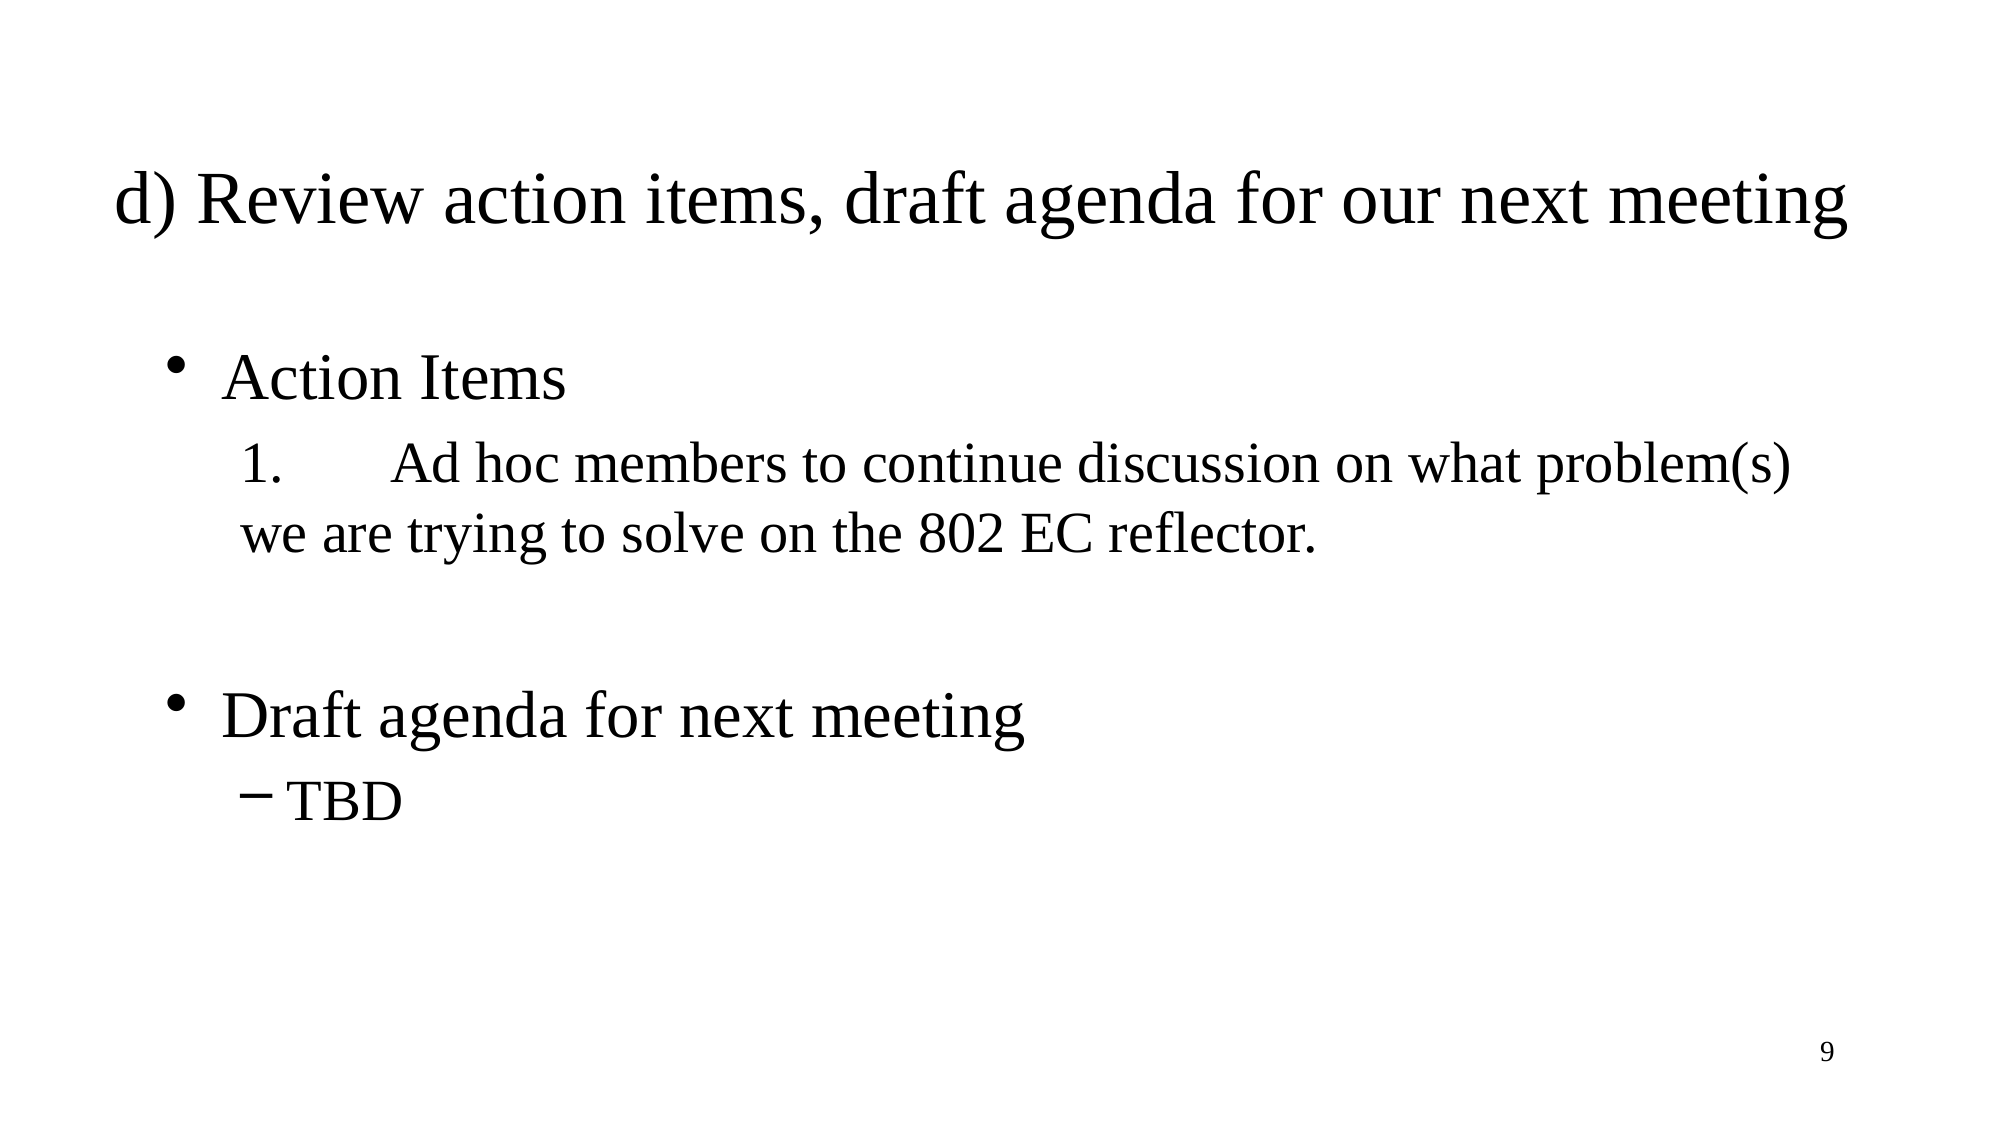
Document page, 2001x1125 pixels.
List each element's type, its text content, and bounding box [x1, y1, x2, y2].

list Action Items 1. Ad hoc members to continue discussion on what problem(s) we are trying to solve on the 802 EC reflector. Draft agenda for next meeting TBD [149, 324, 1851, 1001]
title d) Review action items, draft agenda for our next meeting [99, 99, 1888, 288]
slide_number 9 [1433, 1024, 1851, 1101]
